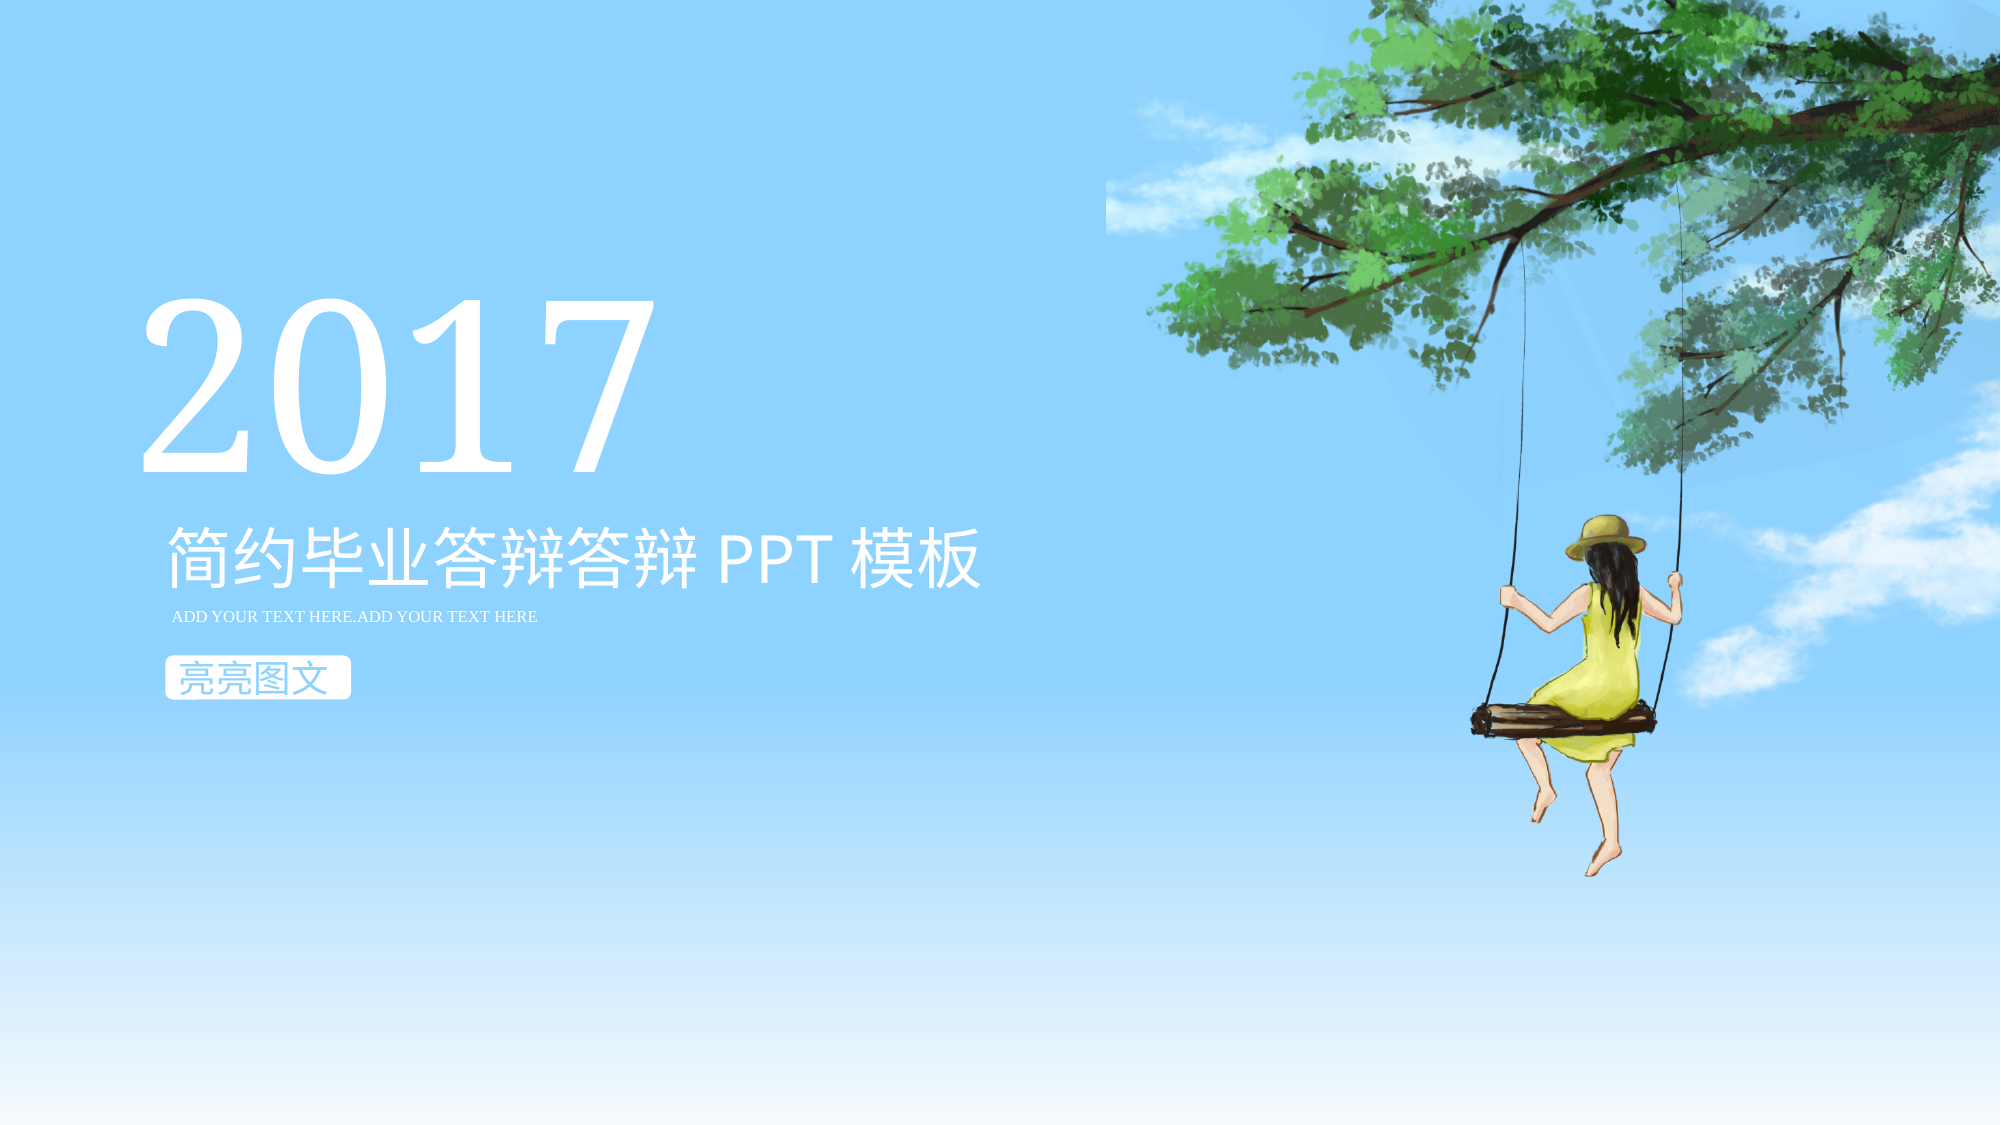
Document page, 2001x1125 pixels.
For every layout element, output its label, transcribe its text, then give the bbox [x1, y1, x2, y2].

text_box 简约毕业答辩答辩PPT模板 [150, 509, 1084, 605]
picture [1106, 0, 2000, 933]
text_box ADD YOUR TEXT HERE.ADD YOUR TEXT HERE [165, 599, 944, 633]
text_box 2017 [109, 225, 707, 528]
text_box 亮亮图文 [163, 647, 350, 708]
